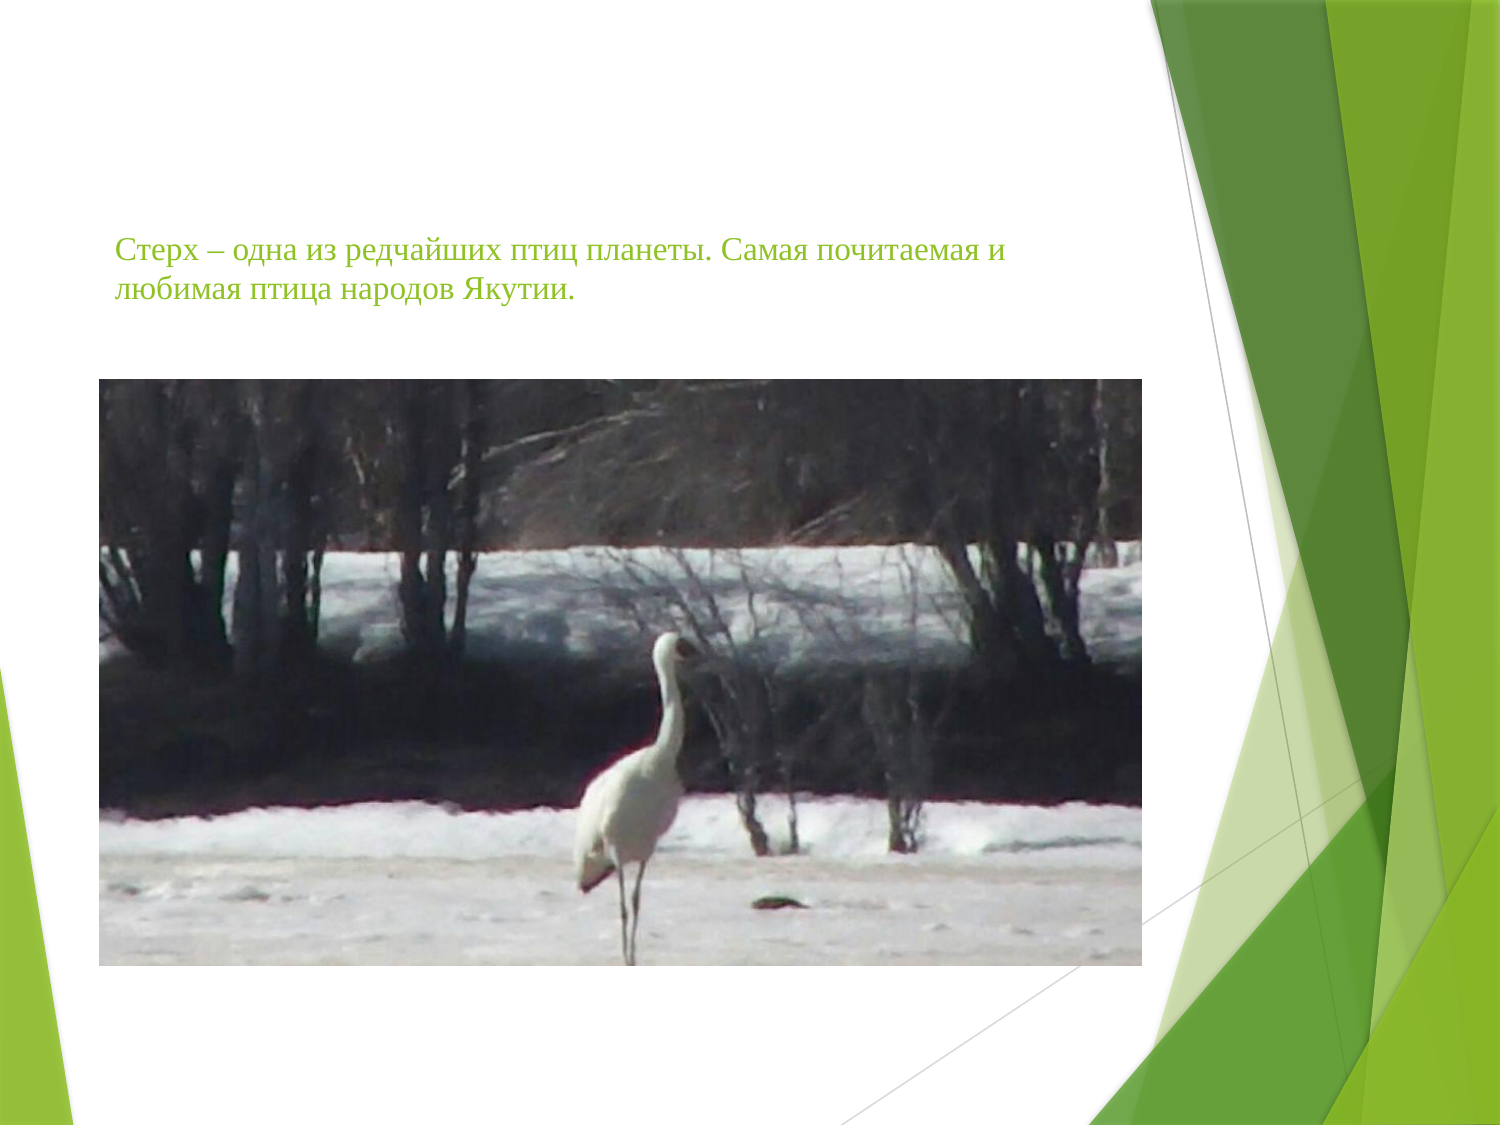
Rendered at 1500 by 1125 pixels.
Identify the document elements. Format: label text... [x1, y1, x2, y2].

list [99, 379, 1142, 967]
title Стерх – одна из редчайших птиц планеты. Самая почитаемая и любимая птица народов Якутии. [99, 99, 1142, 317]
